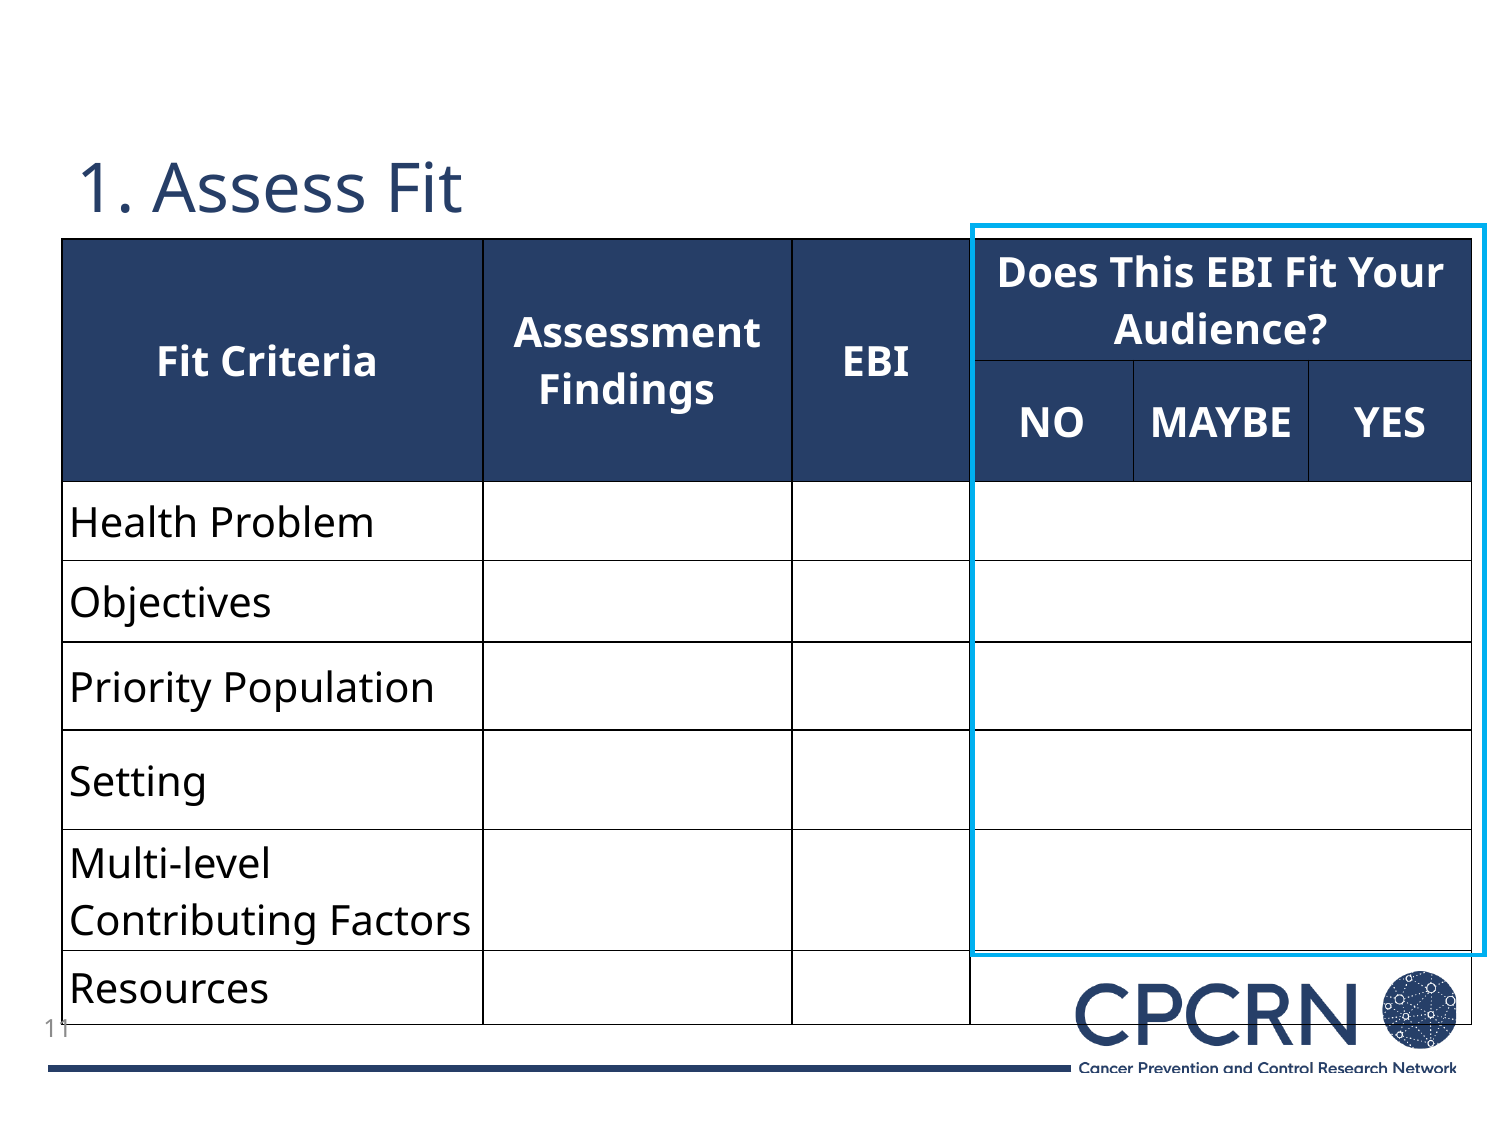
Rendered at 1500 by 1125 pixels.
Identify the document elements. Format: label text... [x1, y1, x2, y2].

table_cell ​ [484, 482, 791, 560]
table_cell Resources ​ [63, 951, 482, 1024]
table_header Fit Criteria​ [63, 278, 482, 481]
table_header Assessment Findings [484, 278, 791, 481]
table_cell ​ [484, 830, 791, 950]
table_cell ​ [793, 951, 969, 1024]
table_cell ​ [793, 482, 969, 560]
slide_number 11 [28, 999, 379, 1060]
text_box [971, 225, 1485, 956]
table_cell [971, 956, 1471, 1024]
table_cell ​ [484, 731, 791, 829]
table_cell ​ [484, 643, 791, 729]
table_cell ​ [793, 830, 969, 950]
table_cell Health Problem​ [63, 482, 482, 560]
table_cell ​ [484, 951, 791, 1024]
table_header EBI ​ [793, 278, 969, 481]
title 1. Assess Fit [61, 103, 1356, 278]
table_cell Priority Population ​ [63, 643, 482, 729]
table_cell Multi-level Contributing Factors [63, 830, 482, 950]
table_cell ​ [793, 561, 969, 641]
table_cell ​ [793, 731, 969, 829]
table_cell ​ [484, 561, 791, 641]
table_cell Objectives [63, 561, 482, 641]
table_cell Setting [63, 731, 482, 829]
table_cell ​ [793, 643, 969, 729]
